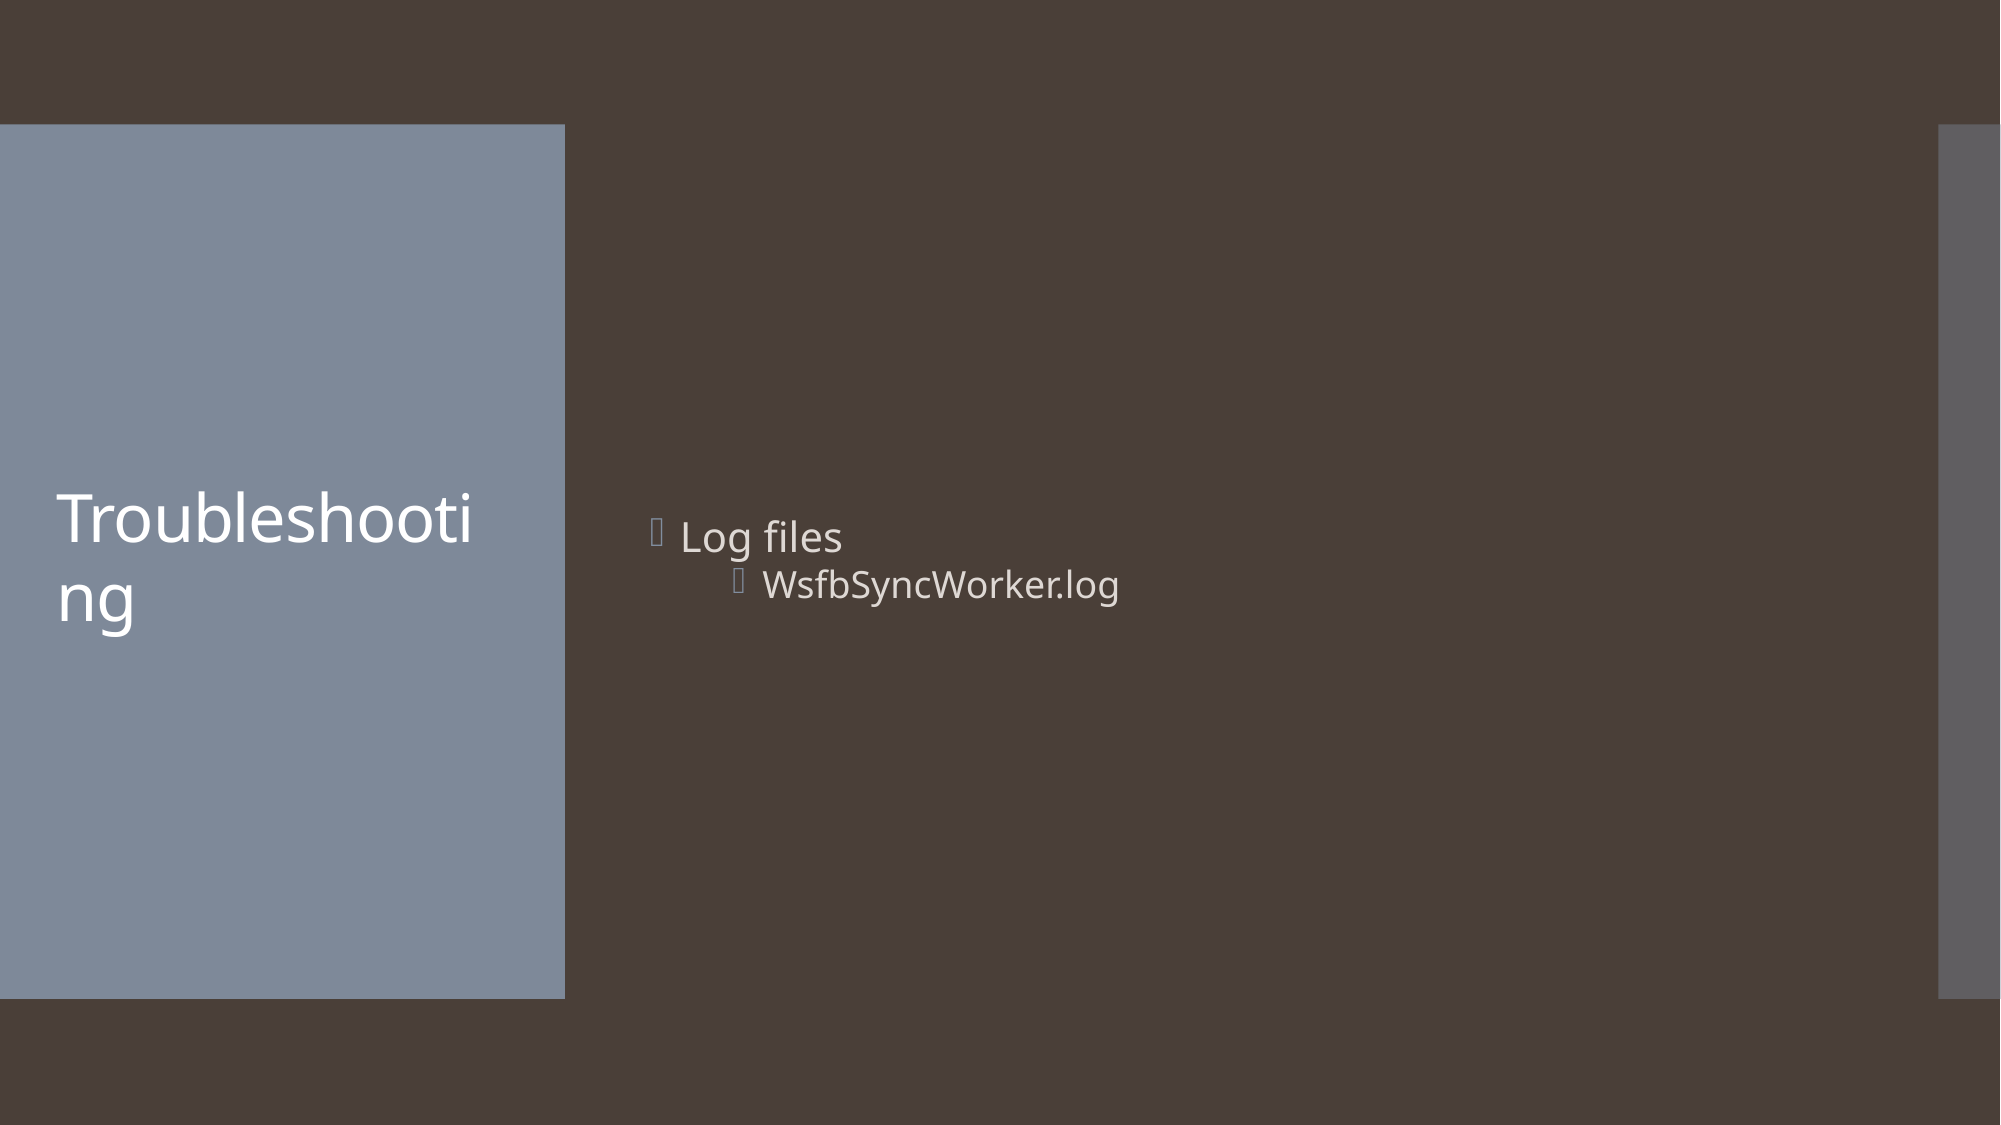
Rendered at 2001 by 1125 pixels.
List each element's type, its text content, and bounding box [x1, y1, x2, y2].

list Log files WsfbSyncWorker.log [634, 141, 1835, 982]
title Troubleshooting [41, 184, 525, 940]
